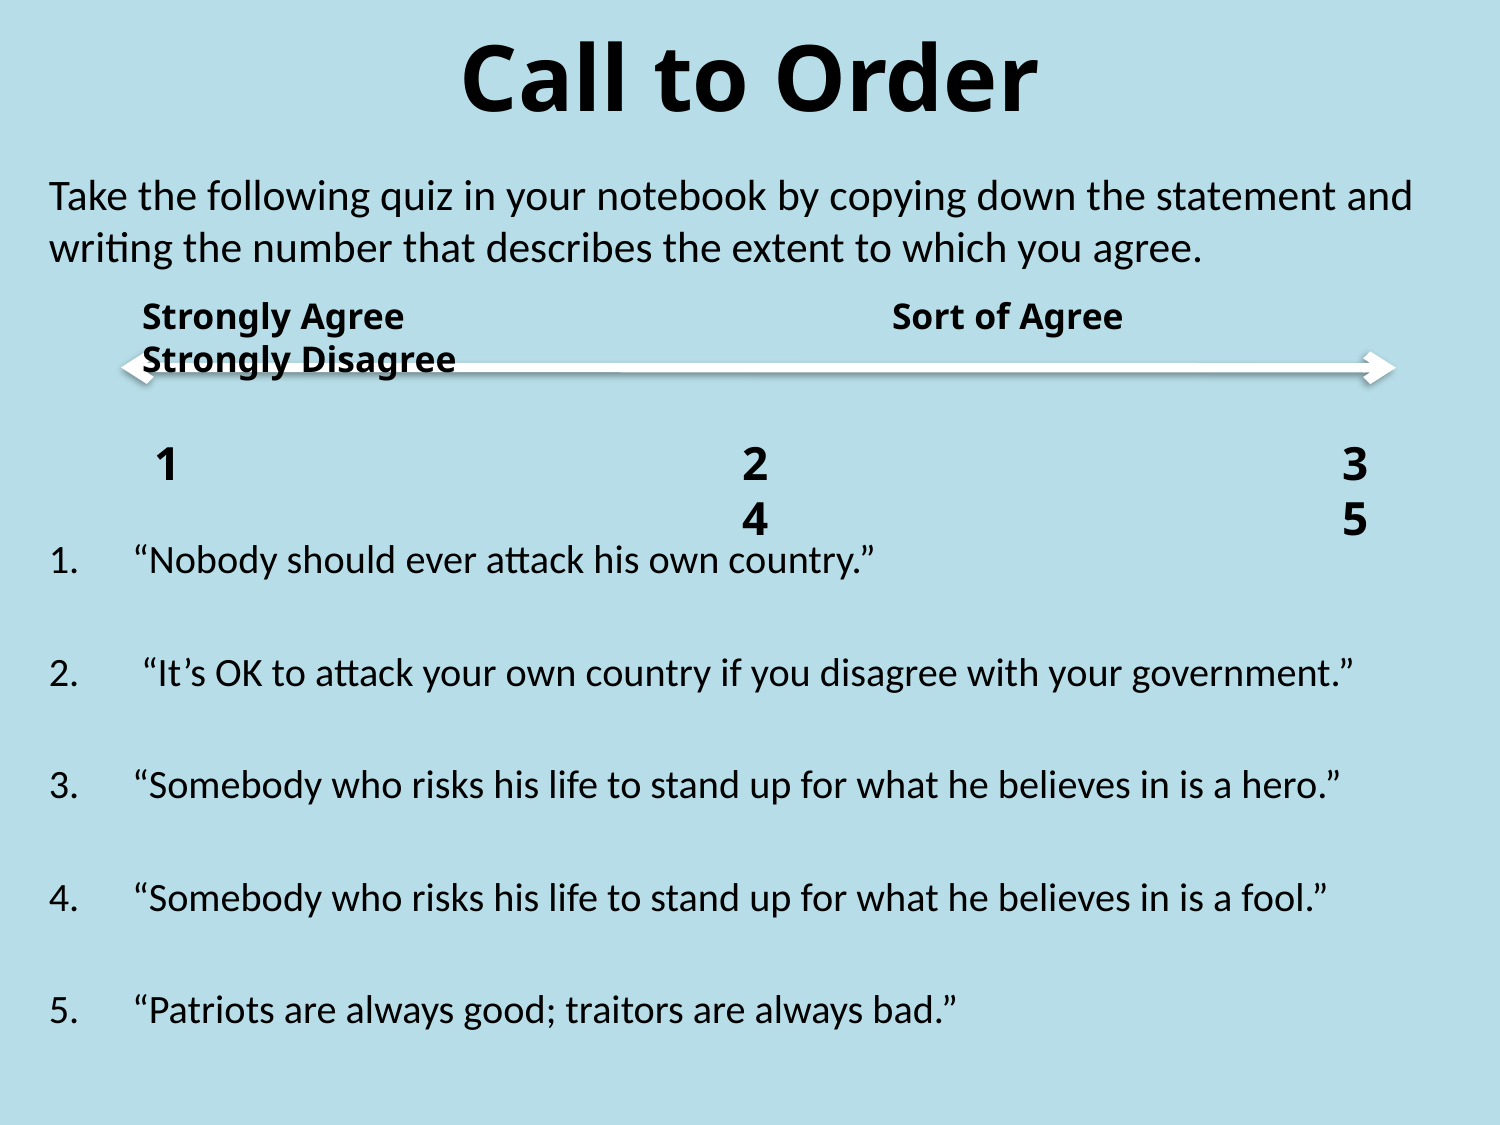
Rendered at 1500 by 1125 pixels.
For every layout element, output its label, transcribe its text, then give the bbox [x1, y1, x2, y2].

subtitle Take the following quiz in your notebook by copying down the statement and writing the number that describes the extent to which you agree. “Nobody should ever attack his own country.” “It’s OK to attack your own country if you disagree with your government.” “Somebody who risks his life to stand up for what he believes in is a hero.” “Somebody who risks his life to stand up for what he believes in is a fool.” “Patriots are always good; traitors are always bad.” [34, 97, 1500, 1044]
text_box Strongly Agree Sort of Agree Strongly Disagree 1 2 3 4 5 [127, 286, 1424, 552]
title Call to Order [112, 0, 1388, 97]
